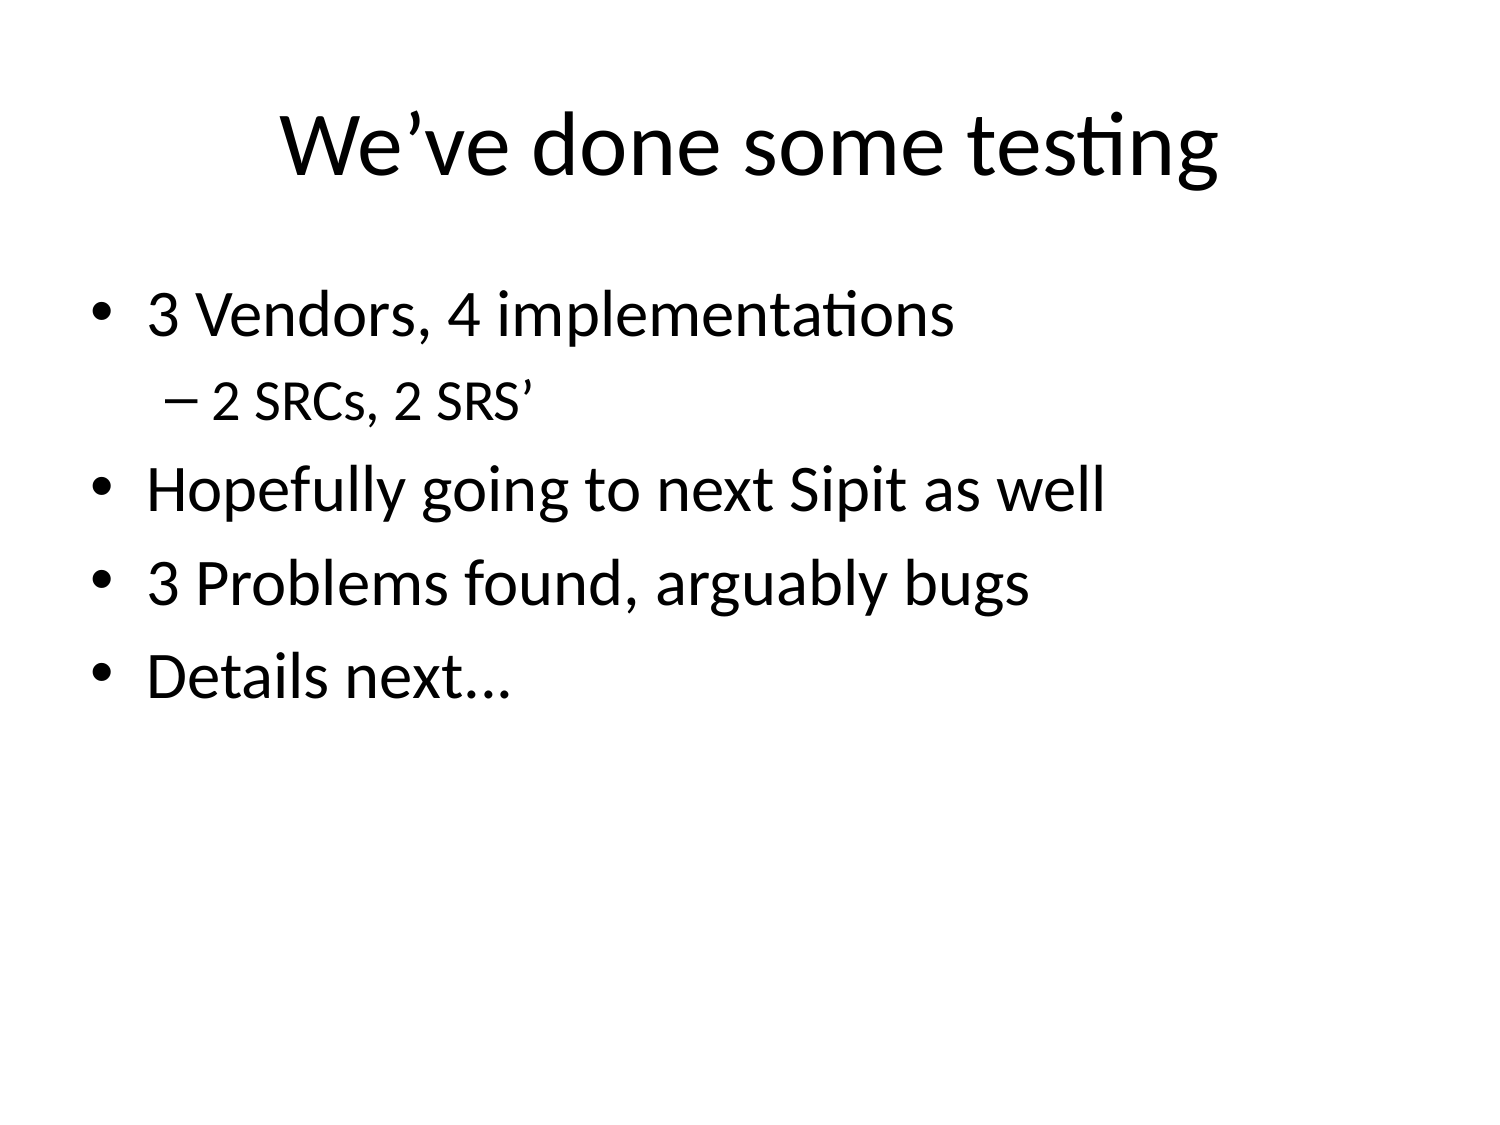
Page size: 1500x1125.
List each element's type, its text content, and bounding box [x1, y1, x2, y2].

title We’ve done some testing [75, 45, 1425, 233]
list 3 Vendors, 4 implementations 2 SRCs, 2 SRS’ Hopefully going to next Sipit as well 3 Problems found, arguably bugs Details next... [75, 262, 1425, 1005]
